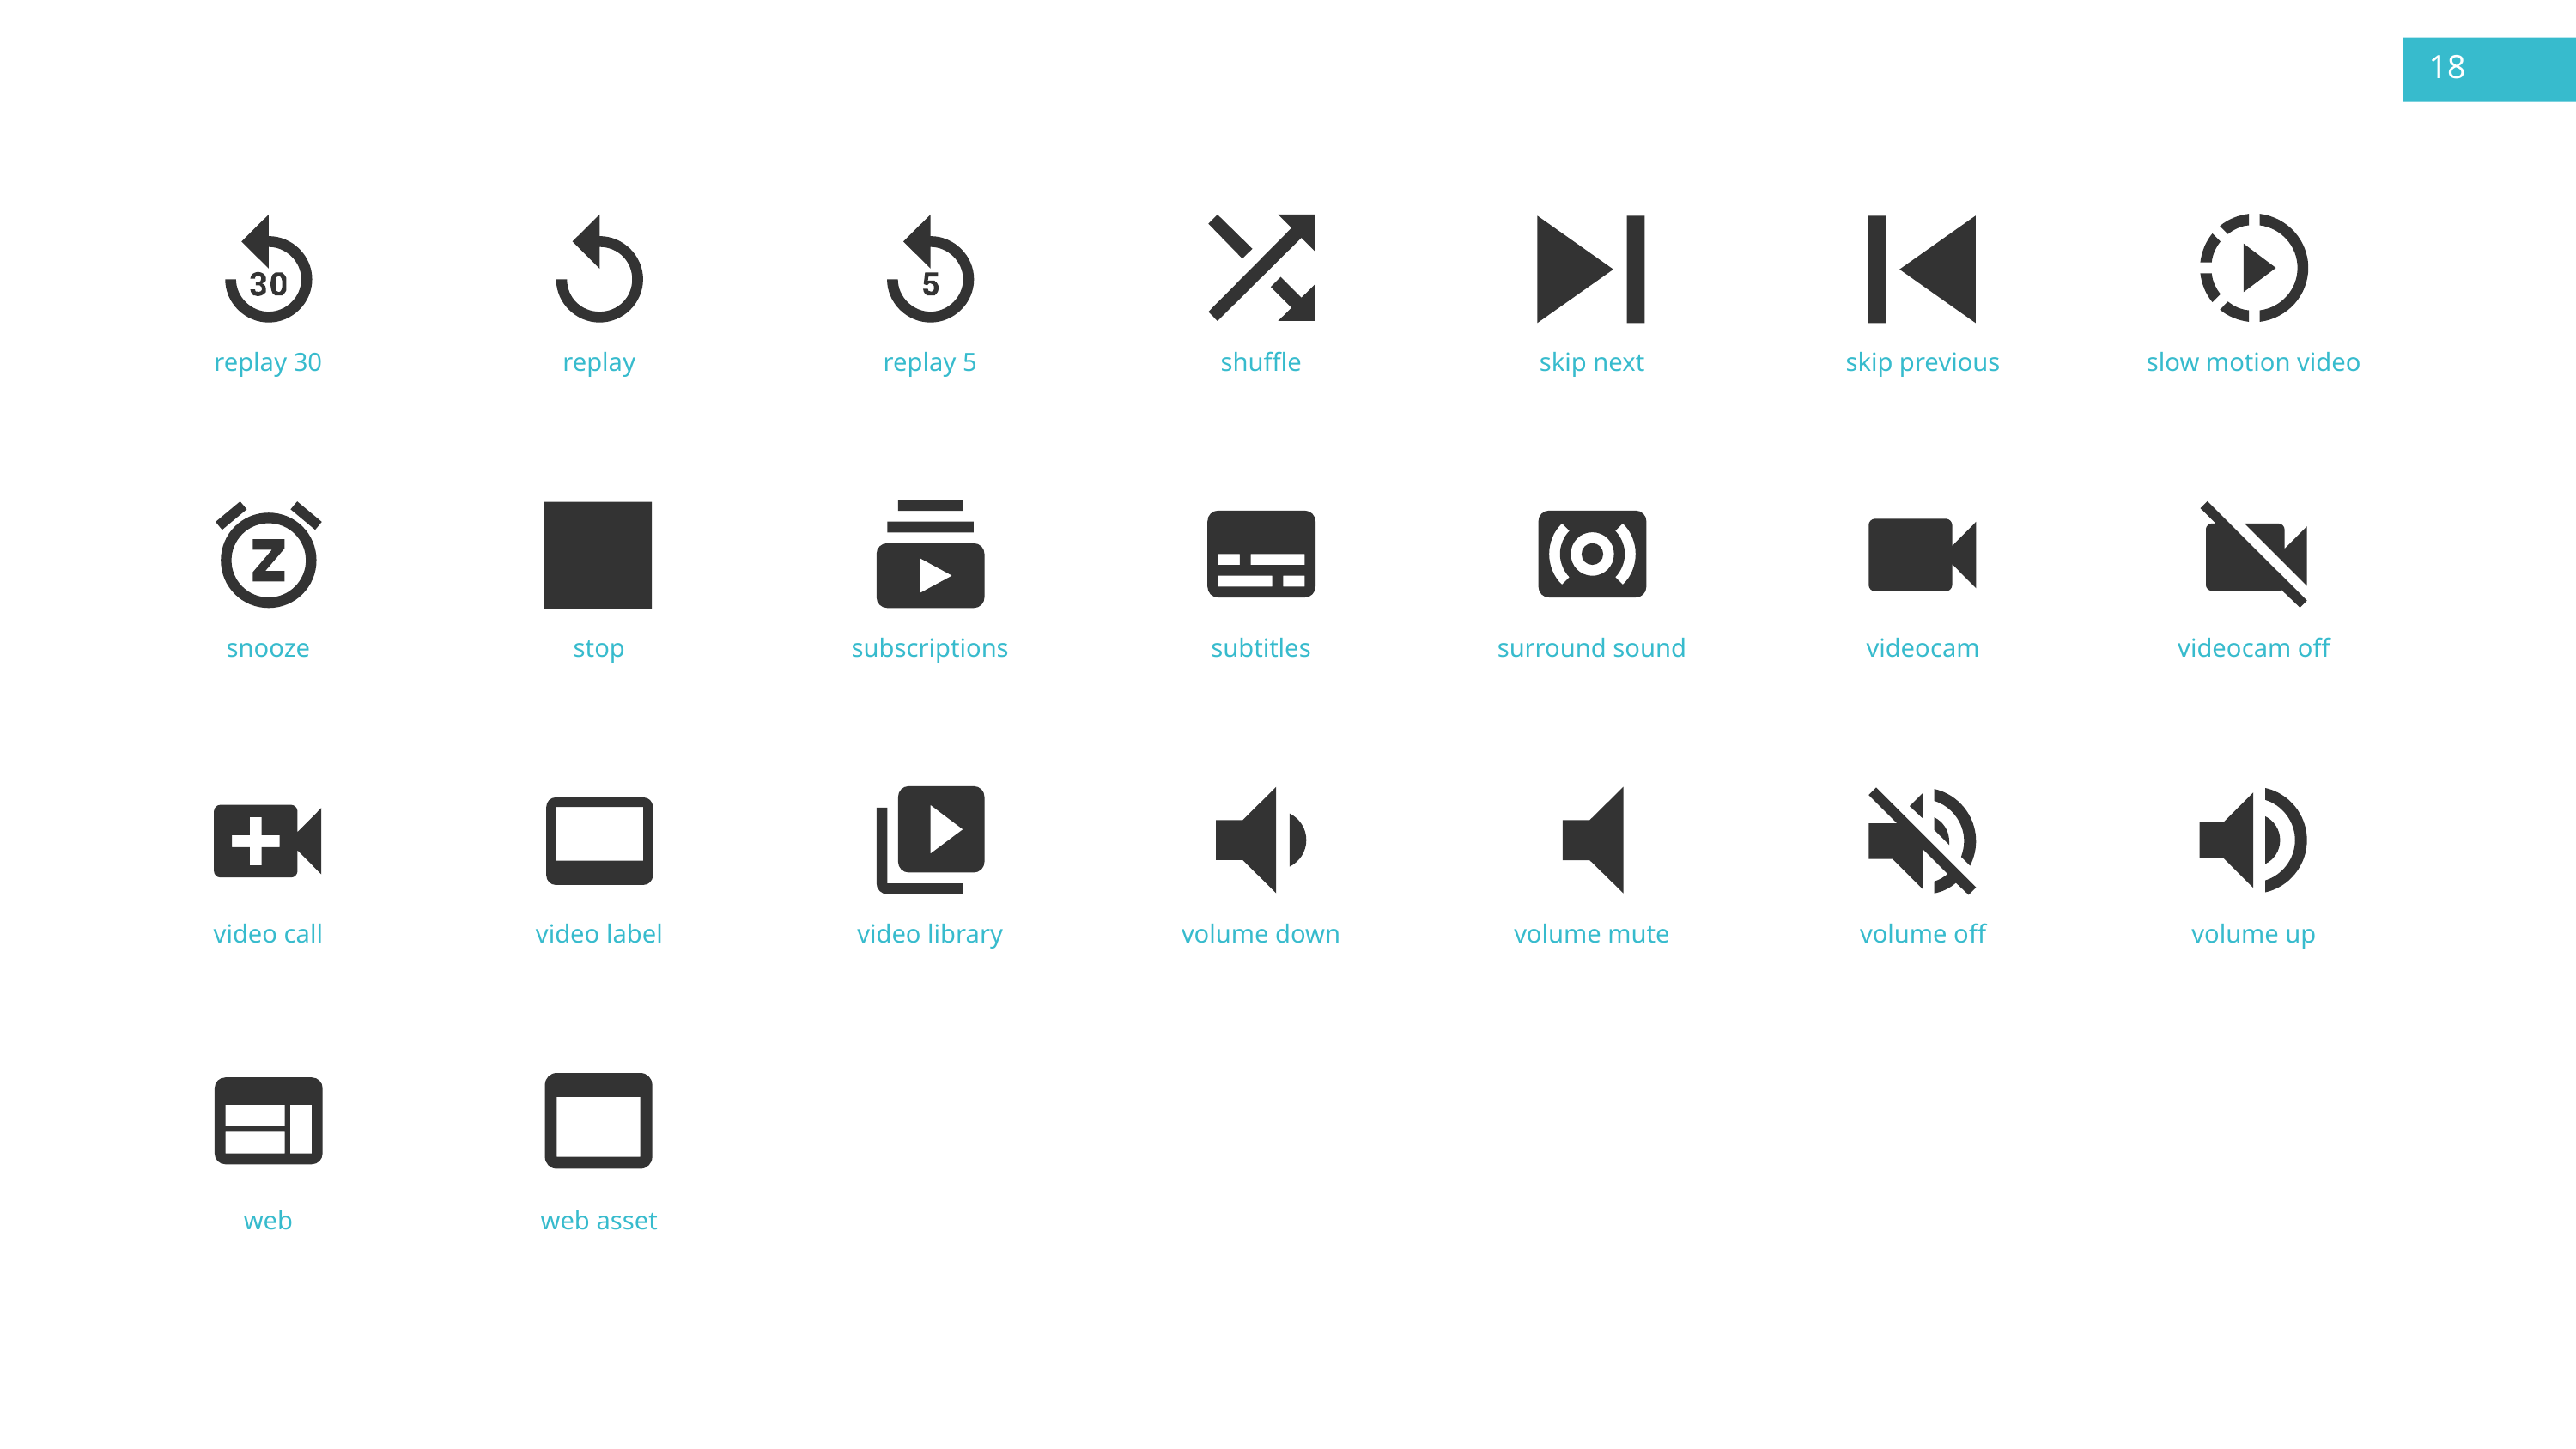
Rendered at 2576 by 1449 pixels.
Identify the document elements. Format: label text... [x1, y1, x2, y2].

text_box [1899, 215, 1976, 324]
text_box [2220, 301, 2250, 322]
text_box [876, 543, 985, 609]
text_box [546, 797, 653, 885]
text_box [2200, 233, 2221, 263]
text_box volume mute [1413, 912, 1744, 955]
text_box subtitles [1082, 626, 1413, 669]
text_box [1216, 786, 1277, 894]
text_box stop [420, 626, 750, 669]
text_box volume up [2075, 912, 2433, 955]
text_box web asset [420, 1197, 779, 1241]
text_box [2220, 214, 2250, 234]
text_box [2259, 214, 2309, 322]
text_box [214, 1077, 323, 1165]
text_box web [89, 1197, 420, 1241]
text_box [1868, 518, 1977, 591]
text_box [216, 501, 247, 530]
text_box [1868, 787, 1977, 895]
text_box [887, 521, 974, 533]
text_box [2199, 792, 2254, 888]
text_box [225, 214, 313, 323]
text_box slow motion video [2075, 339, 2433, 383]
text_box [2243, 243, 2276, 293]
text_box snooze [89, 626, 420, 669]
text_box volume off [1744, 912, 2075, 955]
text_box replay 30 [89, 339, 420, 383]
text_box [214, 804, 322, 878]
text_box videocam off [2075, 626, 2433, 669]
text_box [2200, 273, 2221, 303]
text_box video library [750, 912, 1082, 955]
text_box replay 5 [750, 339, 1082, 383]
text_box [290, 501, 322, 530]
text_box [1537, 215, 1613, 324]
text_box video call [89, 912, 420, 955]
text_box videocam [1744, 626, 2075, 669]
text_box video label [420, 912, 750, 955]
text_box [1289, 813, 1307, 867]
text_box surround sound [1413, 626, 1744, 669]
text_box replay [420, 339, 750, 383]
text_box [1207, 510, 1316, 598]
slide_number 18 [2415, 35, 2502, 100]
text_box shuffle [1082, 339, 1413, 383]
text_box skip next [1413, 339, 1744, 383]
text_box skip previous [1744, 339, 2075, 383]
text_box [221, 512, 317, 609]
text_box [897, 500, 963, 512]
text_box [1626, 215, 1645, 324]
text_box [544, 1073, 653, 1169]
text_box volume down [1082, 912, 1413, 955]
text_box [1208, 214, 1315, 321]
text_box [1562, 786, 1624, 894]
text_box subscriptions [750, 626, 1082, 669]
text_box [887, 214, 975, 323]
text_box [1868, 215, 1886, 324]
text_box [556, 214, 643, 323]
text_box [876, 807, 963, 894]
text_box [2200, 500, 2307, 608]
text_box [1538, 510, 1647, 598]
text_box [897, 785, 985, 873]
text_box [544, 501, 653, 609]
text_box [2265, 787, 2307, 893]
